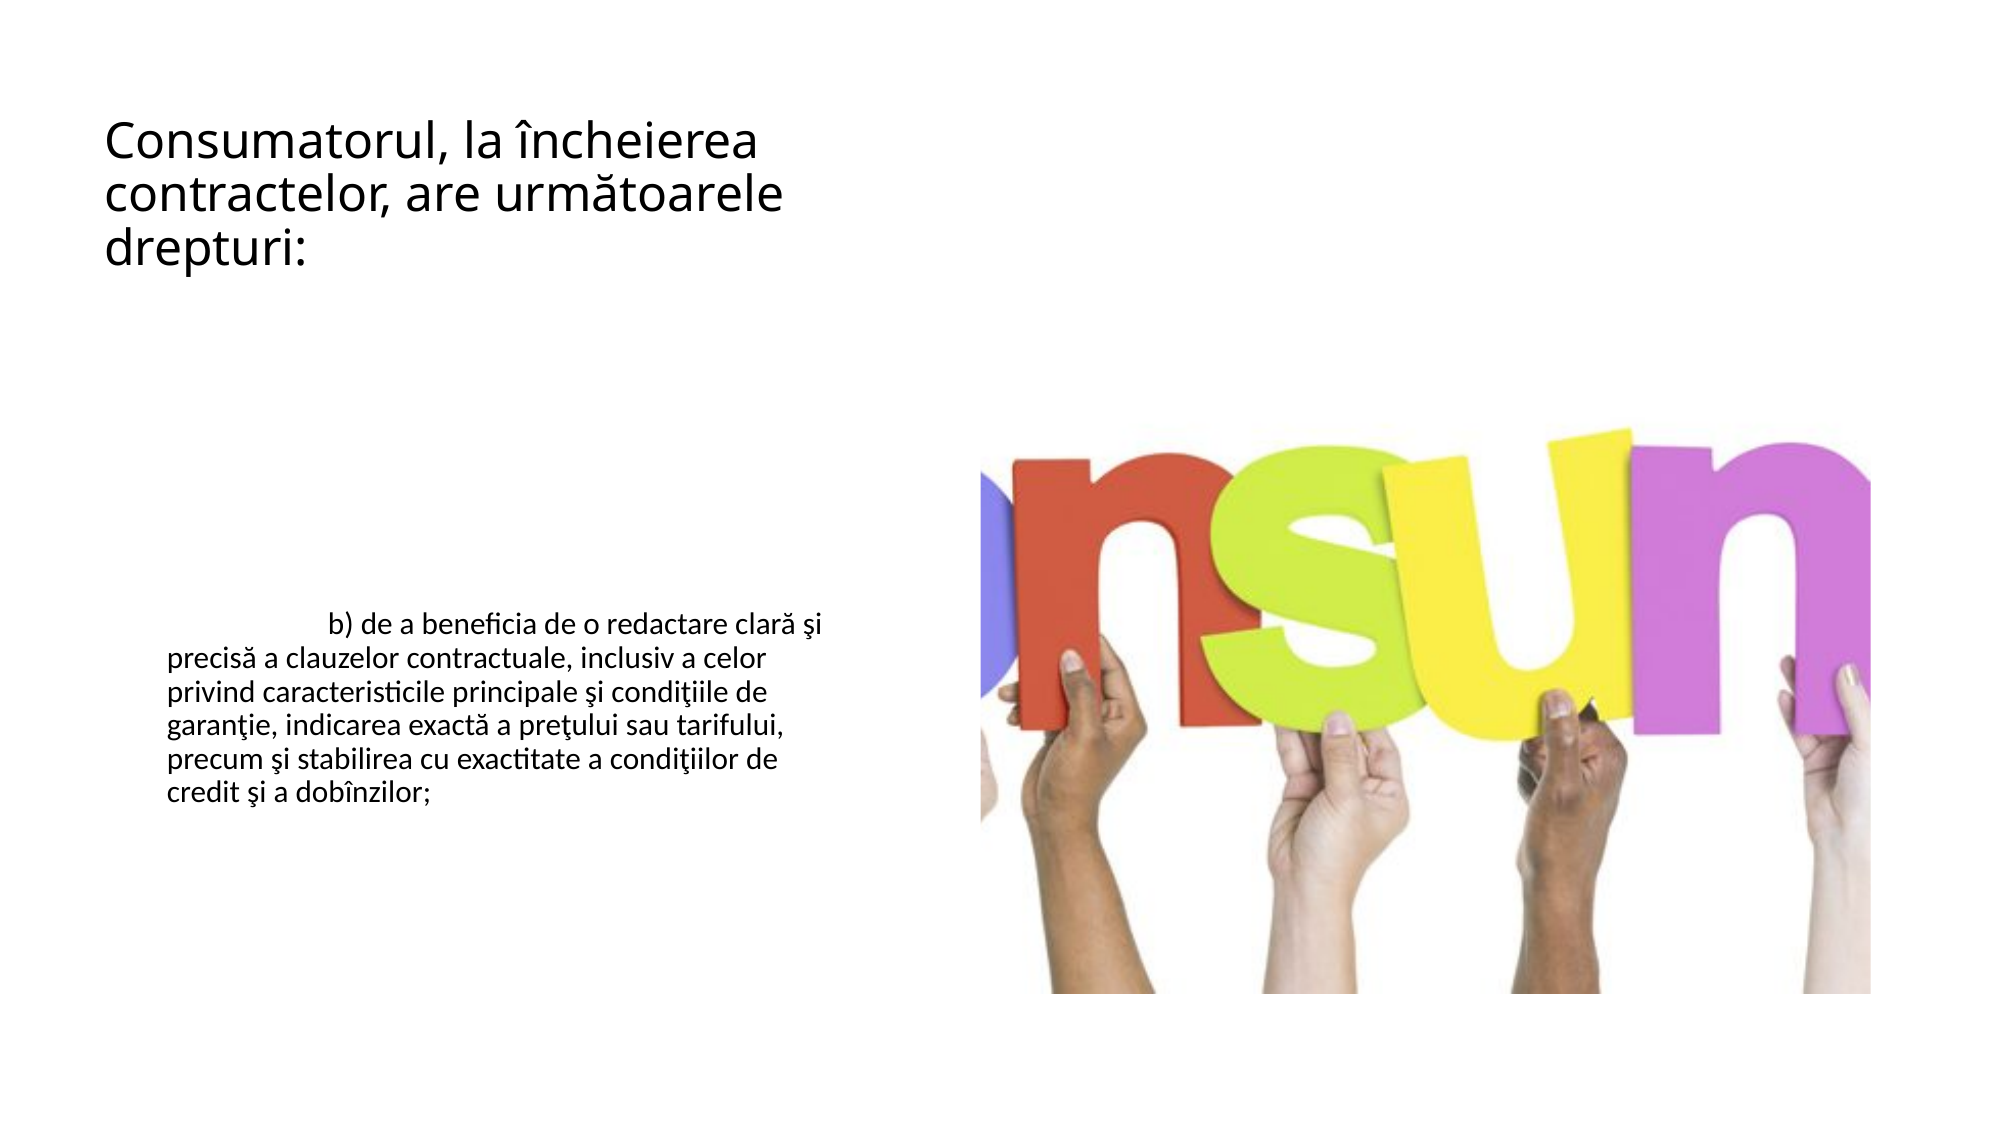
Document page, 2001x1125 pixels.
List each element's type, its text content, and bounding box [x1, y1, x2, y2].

picture [980, 131, 1871, 994]
list b) de a beneficia de o redactare clară şi precisă a clauzelor contractuale, inclusiv a celor privind caracteristicile principale şi condiţiile de garanţie, indicarea exactă a preţului sau tarifului, precum şi stabilirea cu exactitate a condiţiilor de credit şi a dobînzilor; [96, 382, 845, 1036]
title Consumatorul, la încheierea contractelor, are următoarele drepturi: [84, 103, 833, 289]
